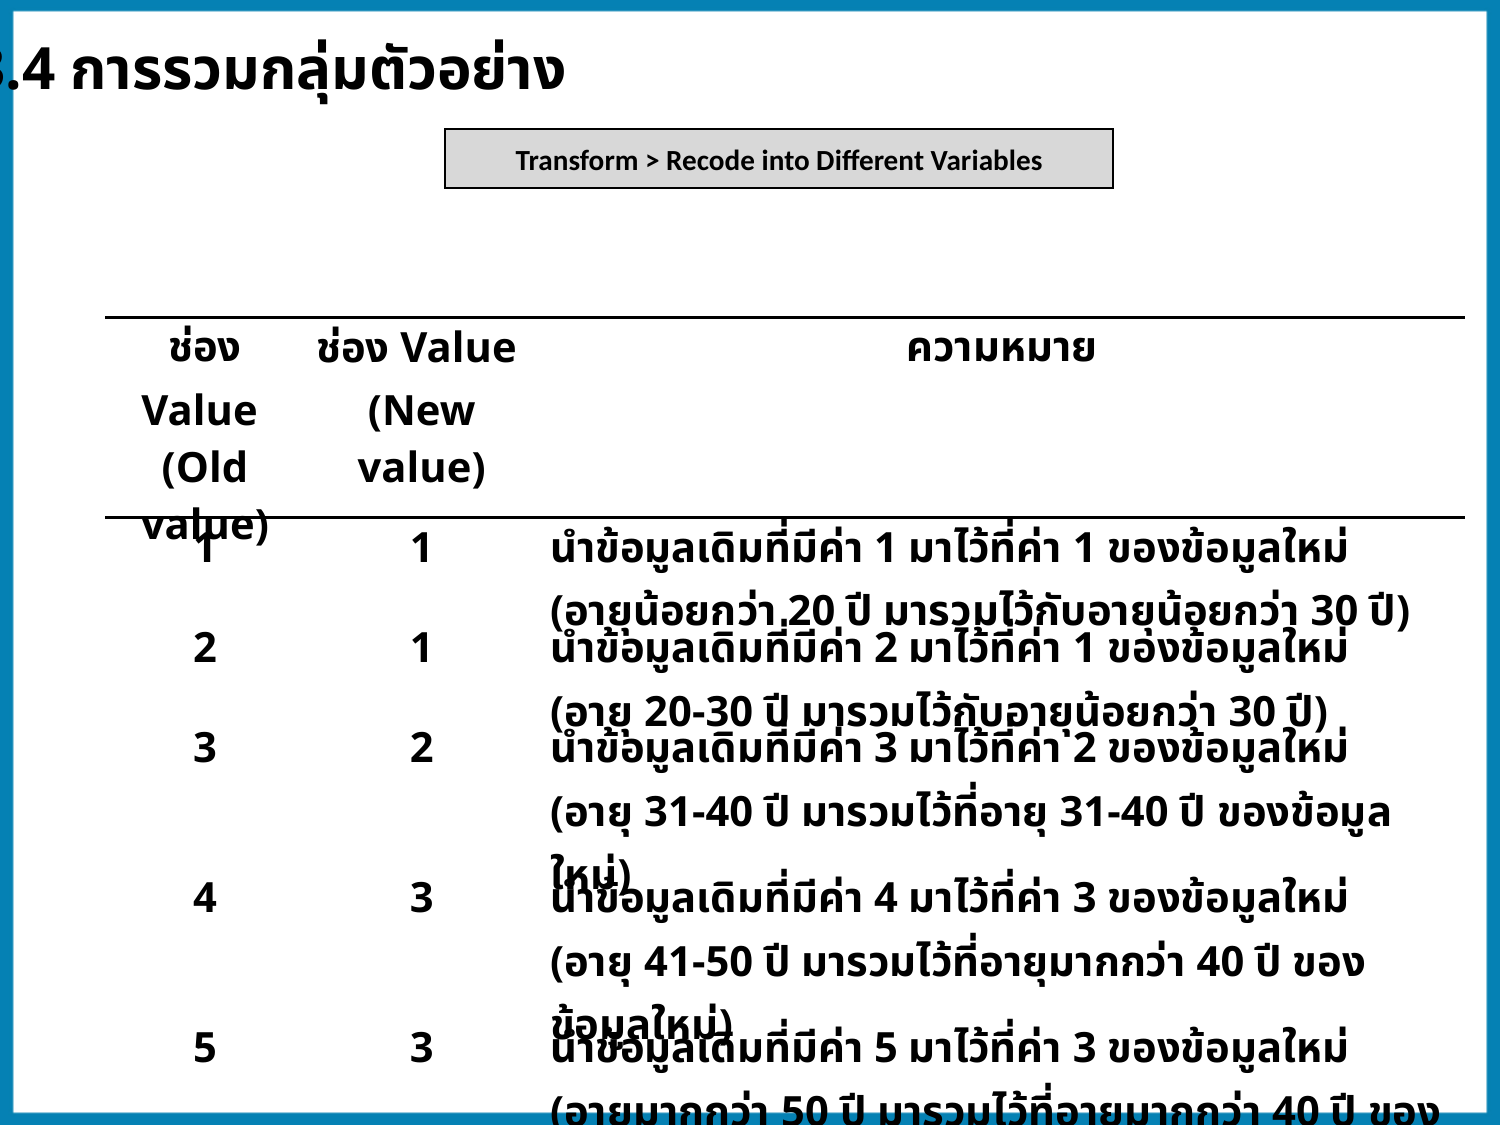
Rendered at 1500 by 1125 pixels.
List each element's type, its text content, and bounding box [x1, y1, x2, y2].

table_cell 1 [305, 519, 539, 618]
table_cell 1 [305, 618, 539, 718]
table_cell 5 [105, 1018, 305, 1125]
table_cell 1 [105, 519, 305, 618]
table_cell 2 [305, 718, 539, 868]
table_cell นำข้อมูลเดิมที่มีค่า 4 มาไว้ที่ค่า 3 ของข้อมูลใหม่ (อายุ 41-50 ปี มารวมไว้ที่อายุมากกว่า 40 ปี ของข้อมูลใหม่) [539, 868, 1465, 1018]
table_cell นำข้อมูลเดิมที่มีค่า 2 มาไว้ที่ค่า 1 ของข้อมูลใหม่ (อายุ 20-30 ปี มารวมไว้กับอายุน้อยกว่า 30 ปี) [539, 618, 1465, 718]
table_cell 3 [305, 868, 539, 1018]
text_box Transform > Recode into Different Variables [445, 128, 1114, 188]
table_cell 3 [305, 1018, 539, 1125]
text_box 9.3.4 การรวมกลุ่มตัวอย่าง [0, 23, 582, 109]
table_cell นำข้อมูลเดิมที่มีค่า 5 มาไว้ที่ค่า 3 ของข้อมูลใหม่ (อายุมากกว่า 50 ปี มารวมไว้ที่อายุมากกว่า 40 ปี ของข้อมูลใหม่) [539, 1018, 1465, 1125]
table_header ช่อง Value (Old value) [105, 319, 305, 516]
table_cell นำข้อมูลเดิมที่มีค่า 3 มาไว้ที่ค่า 2 ของข้อมูลใหม่ (อายุ 31-40 ปี มารวมไว้ที่อายุ 31-40 ปี ของข้อมูลใหม่) [539, 718, 1465, 868]
table_cell นำข้อมูลเดิมที่มีค่า 1 มาไว้ที่ค่า 1 ของข้อมูลใหม่ (อายุน้อยกว่า 20 ปี มารวมไว้กับอายุน้อยกว่า 30 ปี) [539, 519, 1465, 618]
table_cell 4 [105, 868, 305, 1018]
table_header ช่อง Value (New value) [305, 319, 539, 516]
table_cell 2 [105, 618, 305, 718]
picture [13, 11, 1487, 1113]
table_header ความหมาย [539, 319, 1465, 516]
table_cell 3 [105, 718, 305, 868]
